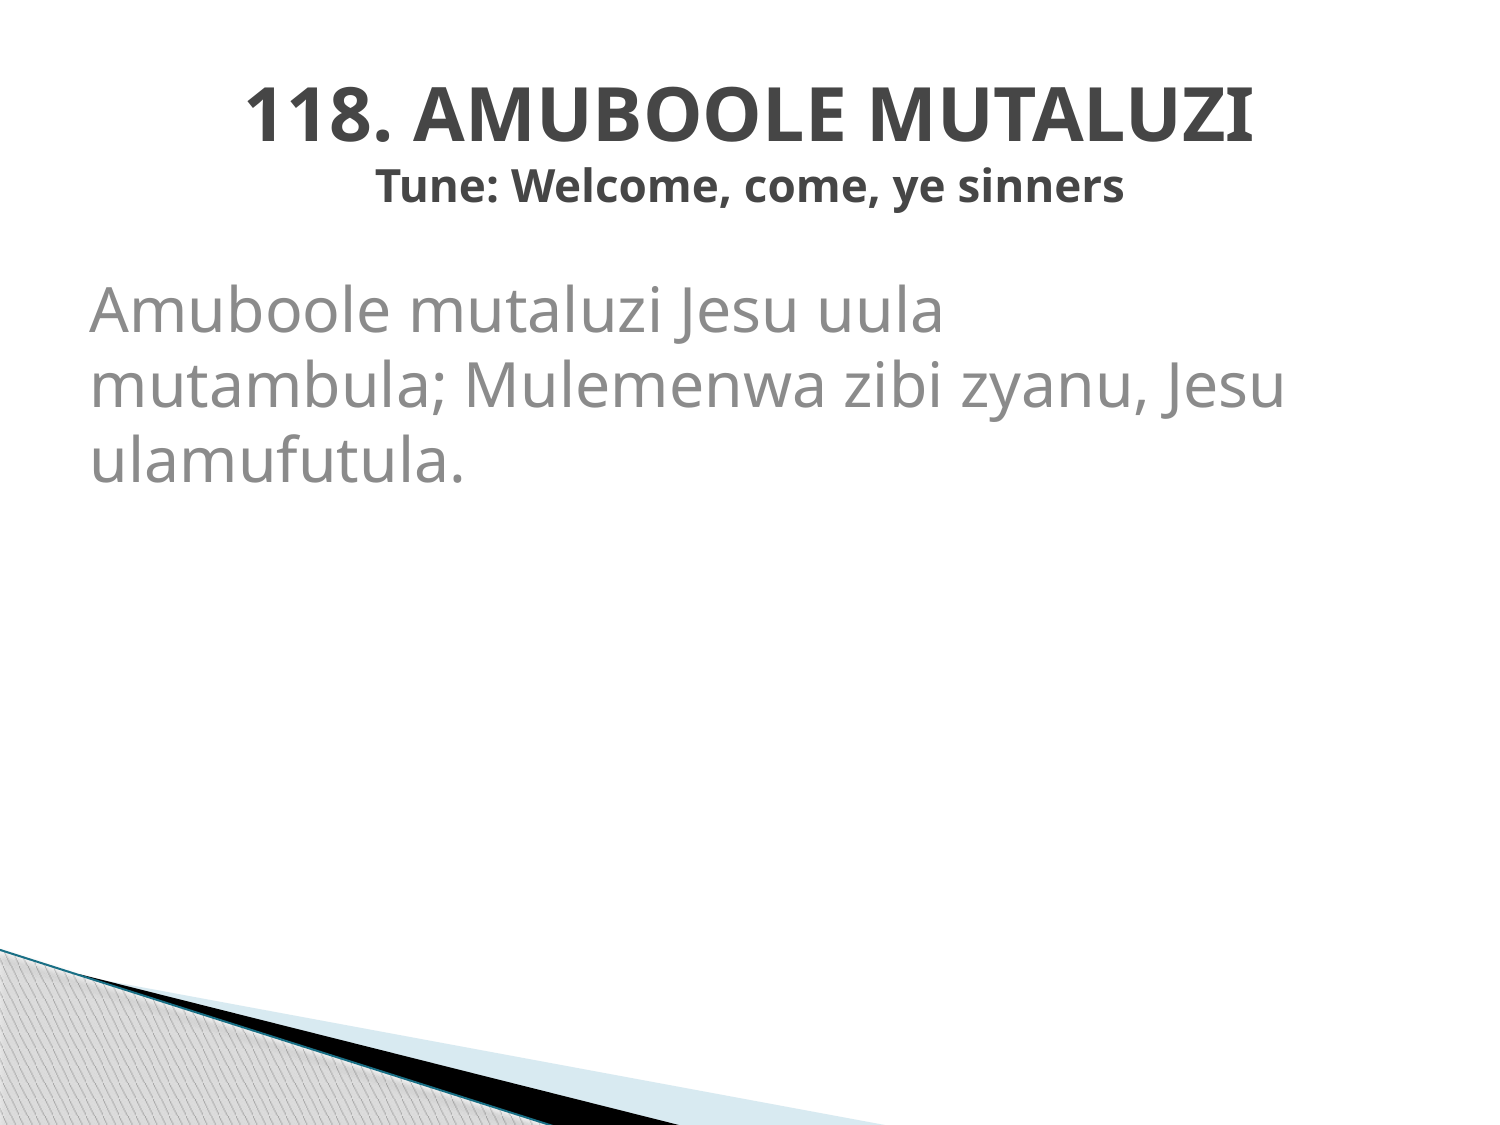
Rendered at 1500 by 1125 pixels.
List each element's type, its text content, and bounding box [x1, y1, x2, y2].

list Amuboole mutaluzi Jesu uula mutambula; Mulemenwa zibi zyanu, Jesu ulamufutula. [75, 262, 1313, 1005]
title 118. AMUBOOLE MUTALUZI Tune: Welcome, come, ye sinners [75, 45, 1425, 233]
